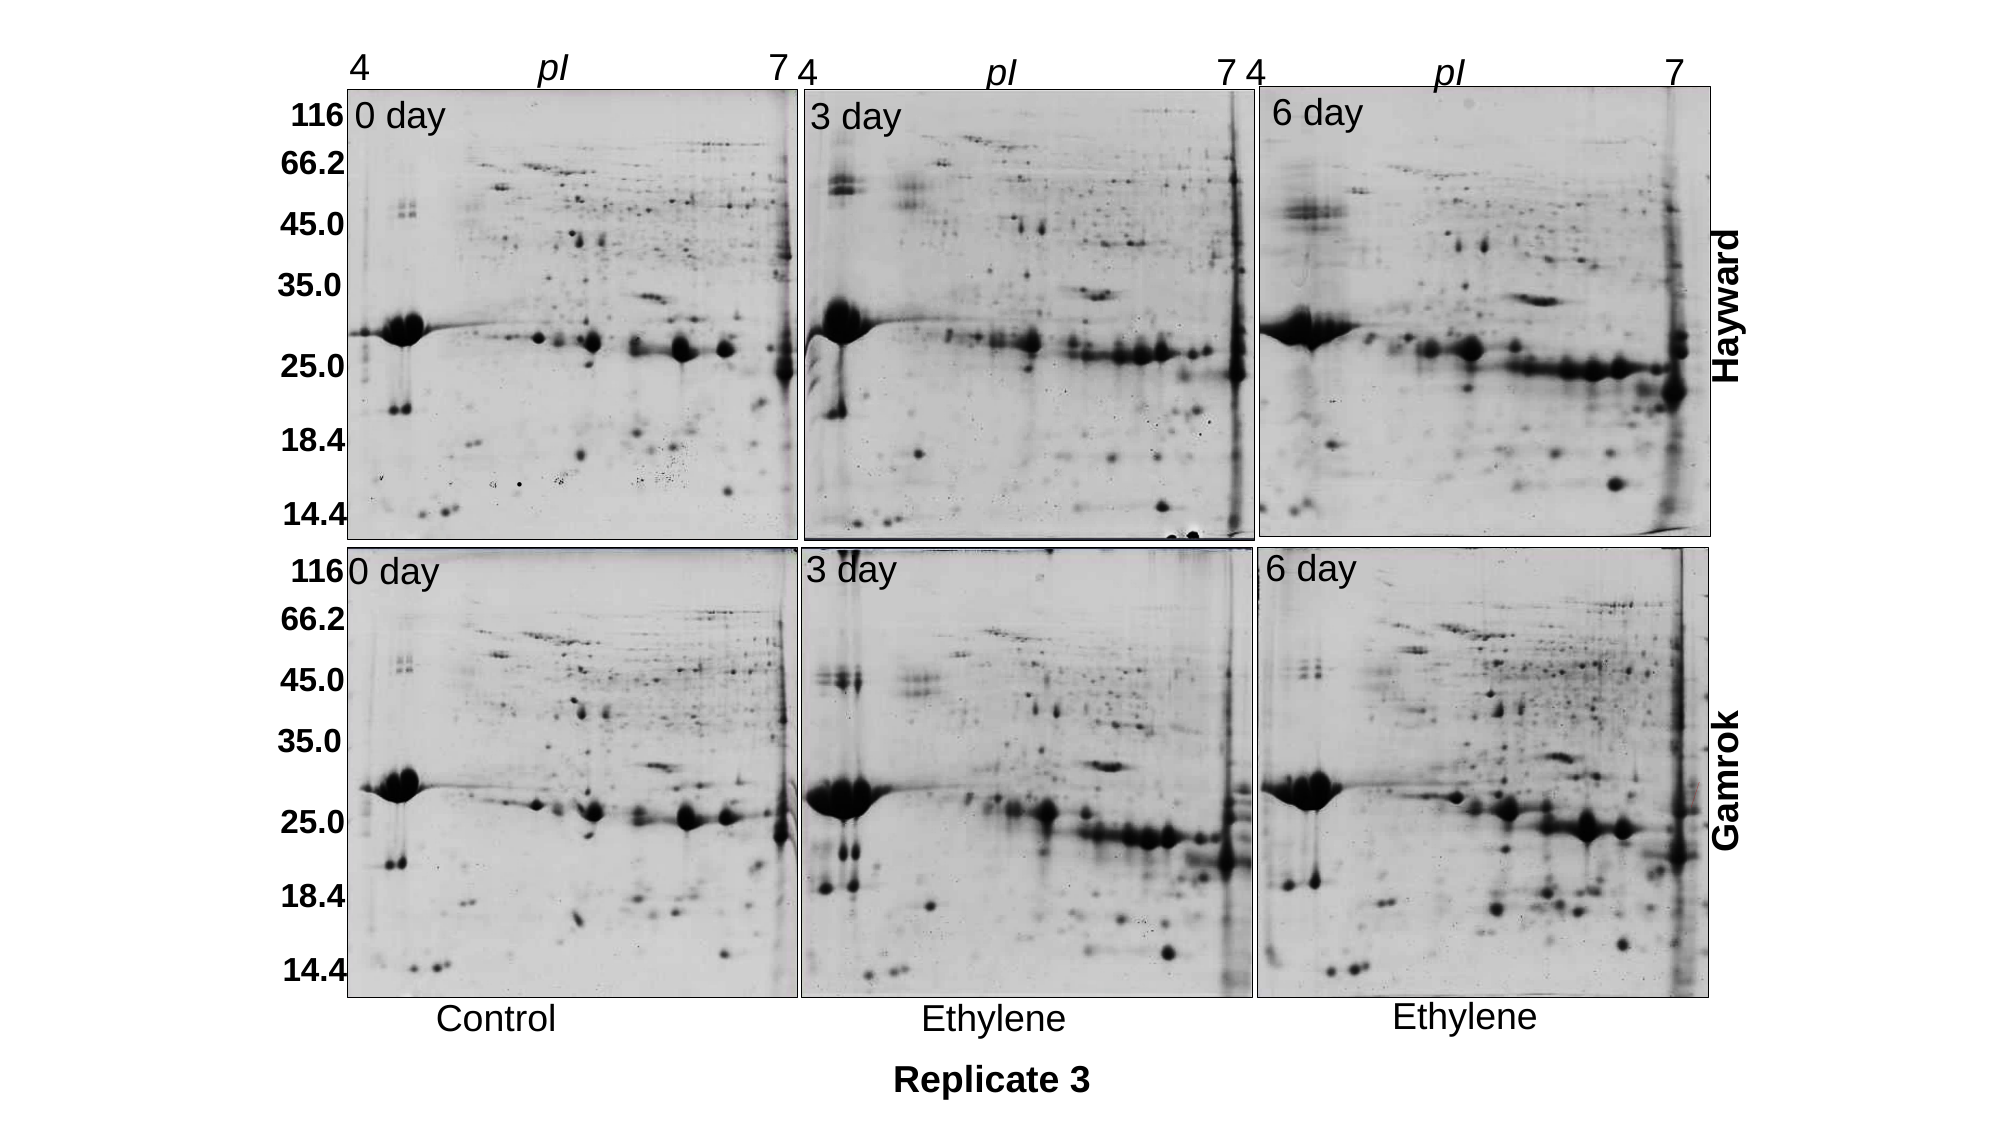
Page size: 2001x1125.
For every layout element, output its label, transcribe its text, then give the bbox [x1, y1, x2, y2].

text_box Replicate 3 [878, 1048, 1122, 1108]
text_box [262, 35, 1754, 1048]
